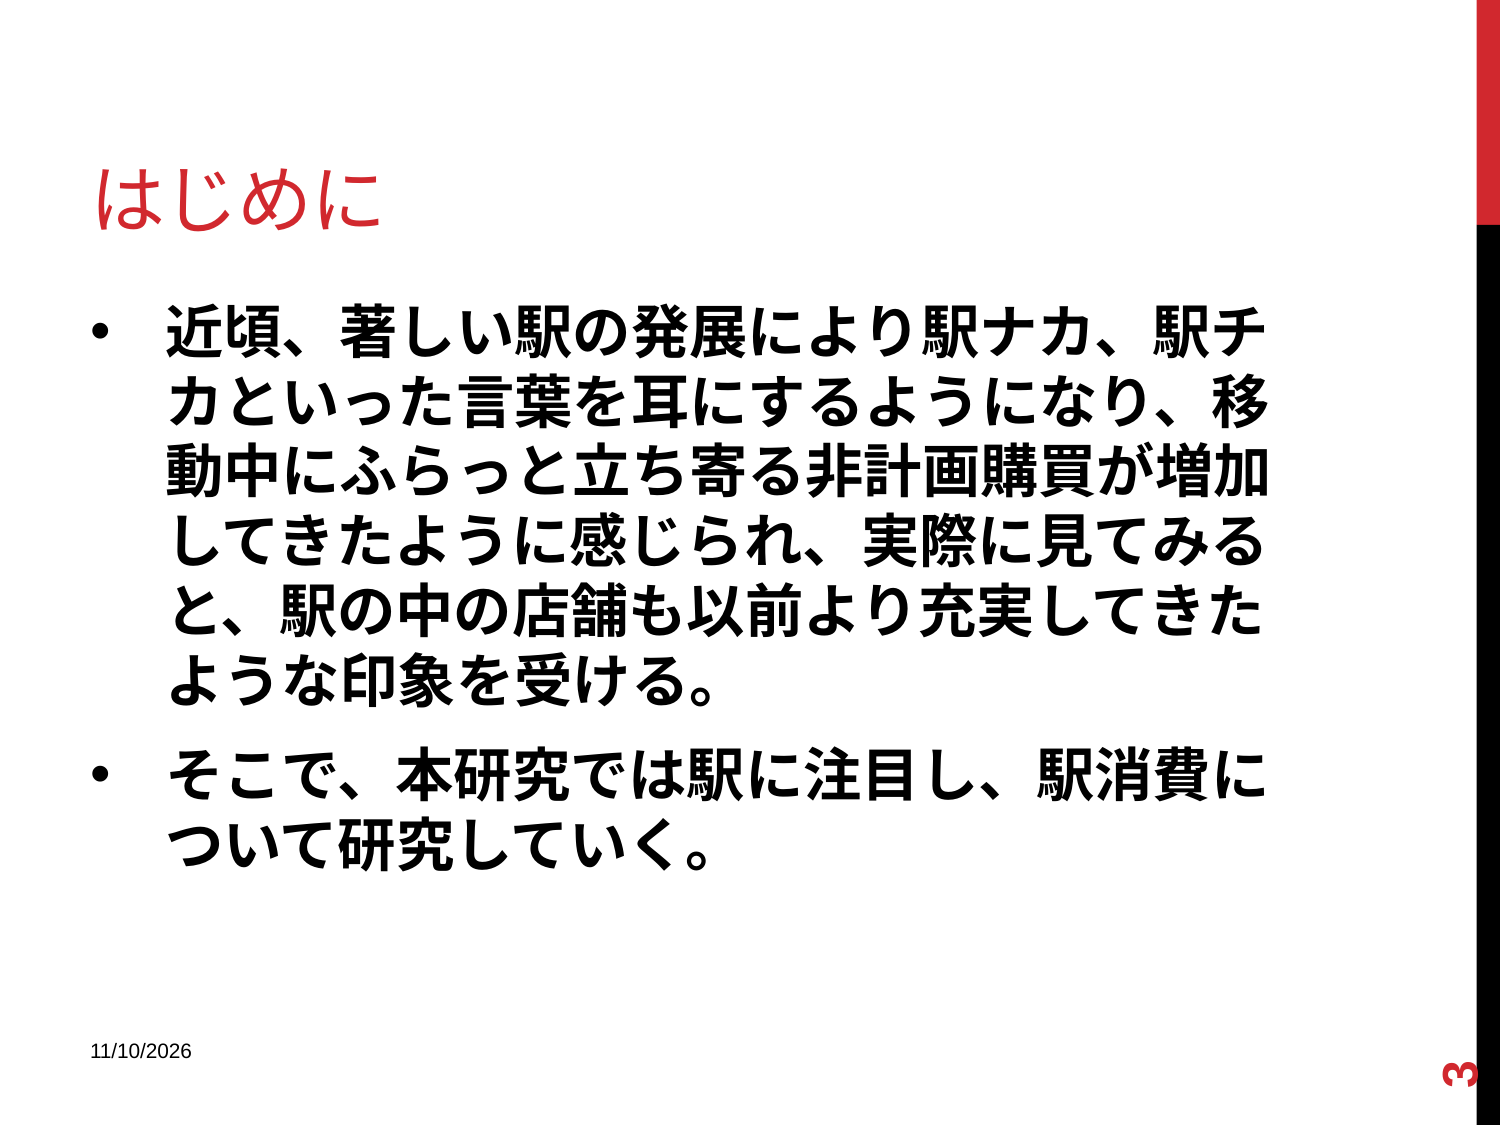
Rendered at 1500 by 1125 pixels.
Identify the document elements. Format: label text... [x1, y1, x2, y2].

slide_number 3 [1427, 887, 1488, 1104]
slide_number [75, 1012, 638, 1063]
list 近頃、著しい駅の発展により駅ナカ、駅チカといった言葉を耳にするようになり、移動中にふらっと立ち寄る非計画購買が増加してきたように感じられ、実際に見てみると、駅の中の店舗も以前より充実してきたような印象を受ける。 そこで、本研究では駅に注目し、駅消費について研究していく。 [75, 287, 1325, 1005]
title はじめに [75, 25, 1025, 250]
